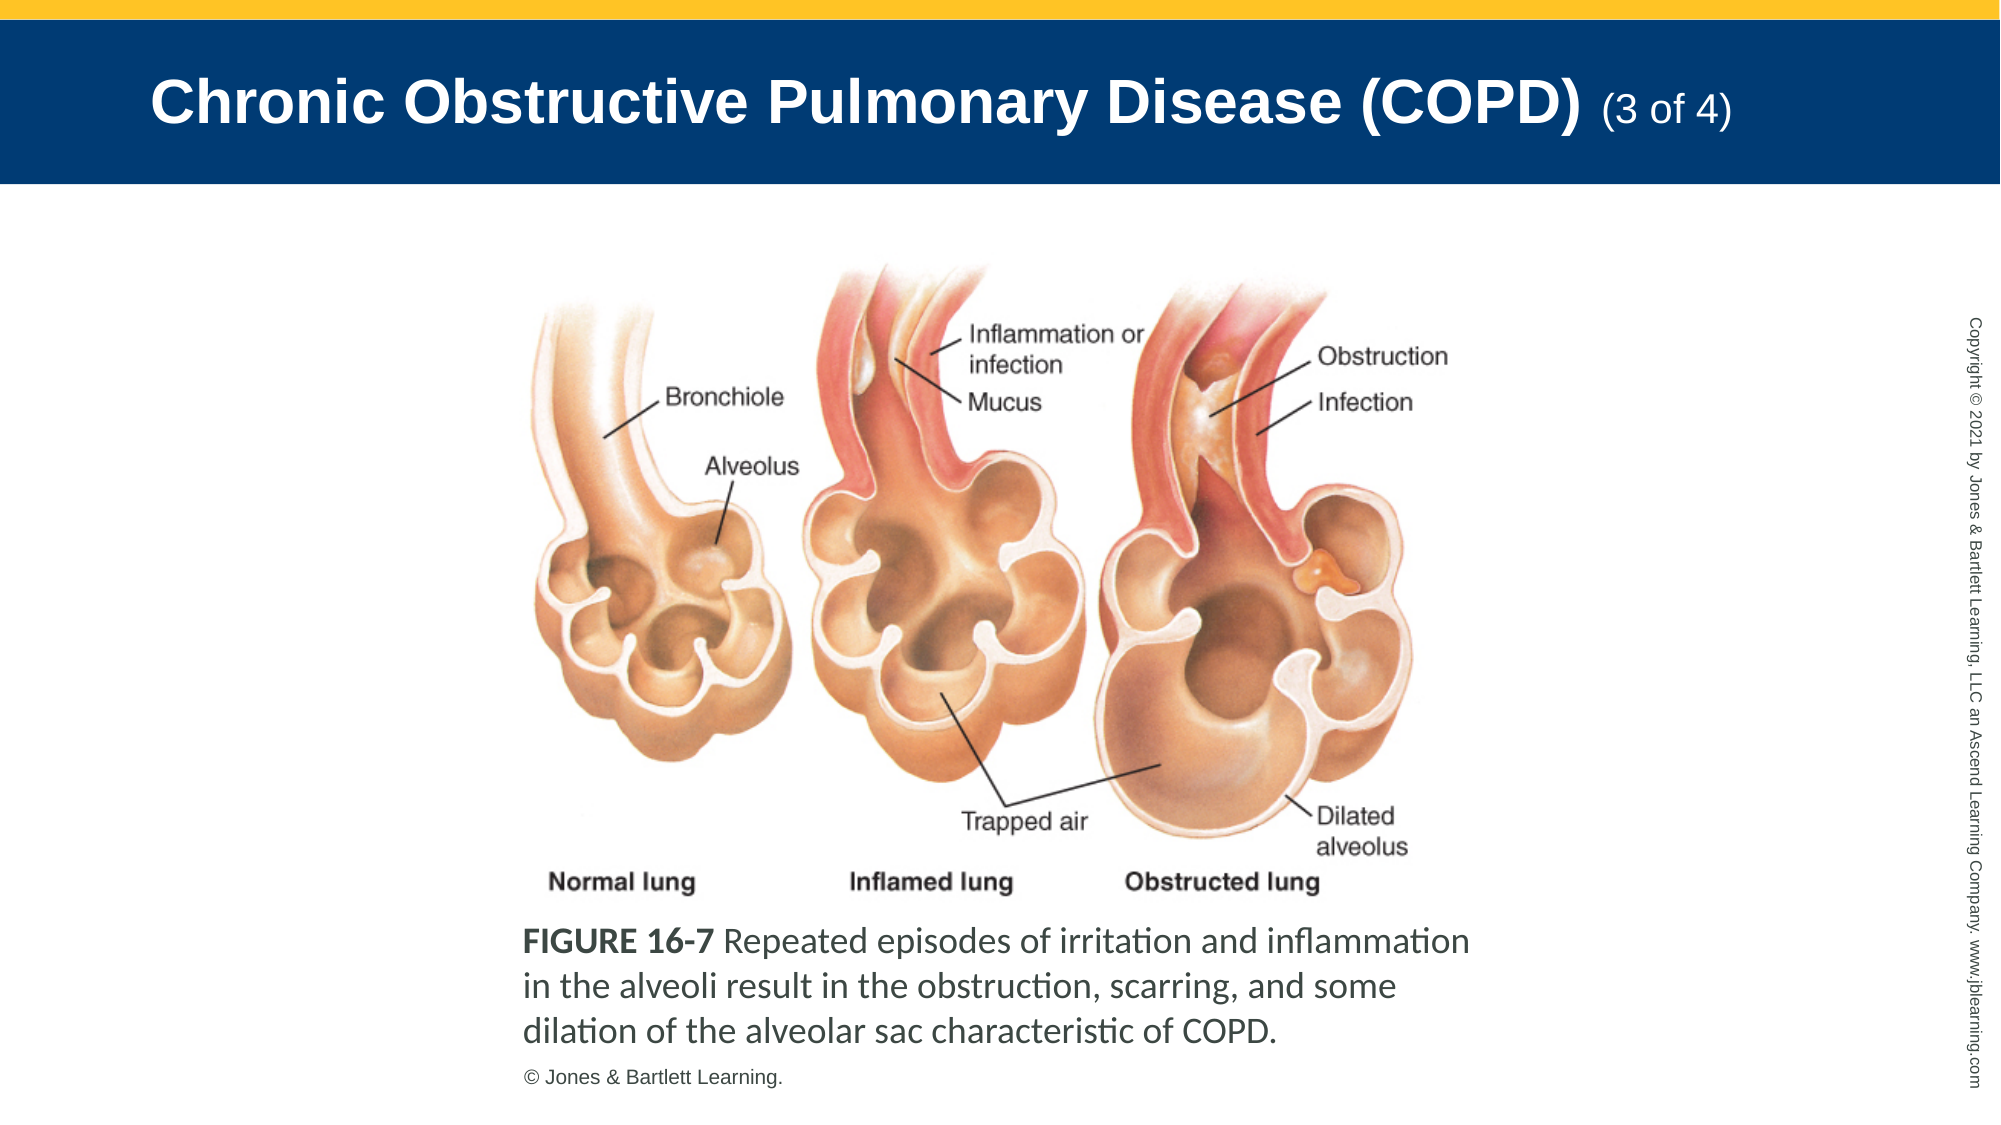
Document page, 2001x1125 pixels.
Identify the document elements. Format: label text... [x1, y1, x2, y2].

title Chronic Obstructive Pulmonary Disease (COPD) (3 of 4) [0, 19, 2000, 185]
text_box FIGURE 16-7 Repeated episodes of irritation and inflammation in the alveoli result in the obstruction, scarring, and some dilation of the alveolar sac characteristic of COPD. [508, 908, 1508, 1059]
text_box © Jones & Bartlett Learning. [509, 1056, 799, 1096]
picture [508, 241, 1469, 904]
